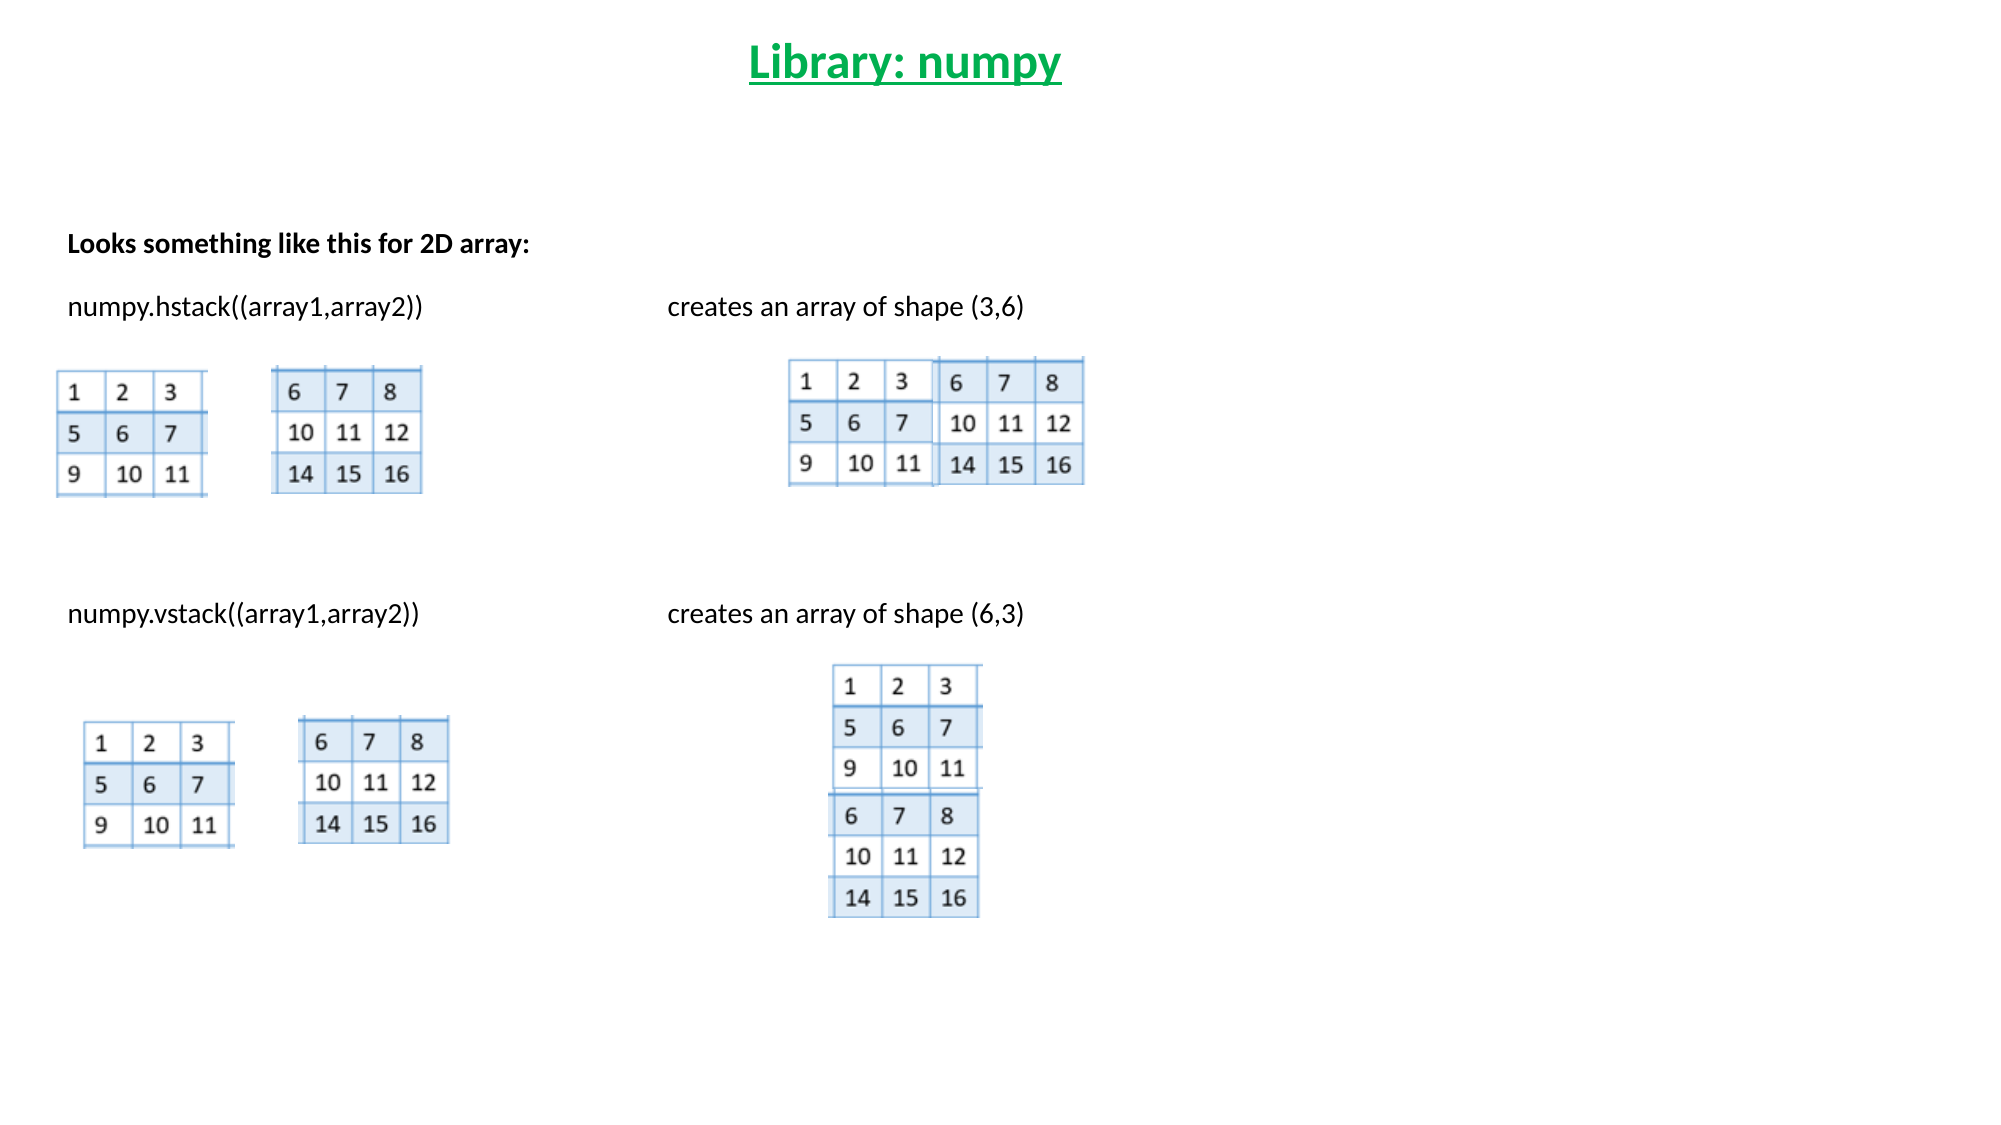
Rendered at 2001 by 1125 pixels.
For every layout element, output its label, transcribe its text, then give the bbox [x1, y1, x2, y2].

picture [271, 365, 428, 494]
picture [55, 366, 208, 498]
picture [787, 355, 1090, 487]
picture [82, 717, 235, 849]
text_box Library: numpy [734, 21, 1077, 97]
picture [298, 715, 455, 844]
text_box numpy.hstack((array1,array2)) creates an array of shape (3,6) [52, 280, 1213, 330]
picture [828, 660, 985, 918]
text_box Looks something like this for 2D array: [52, 216, 599, 267]
text_box numpy.vstack((array1,array2)) creates an array of shape (6,3) [53, 587, 1207, 637]
